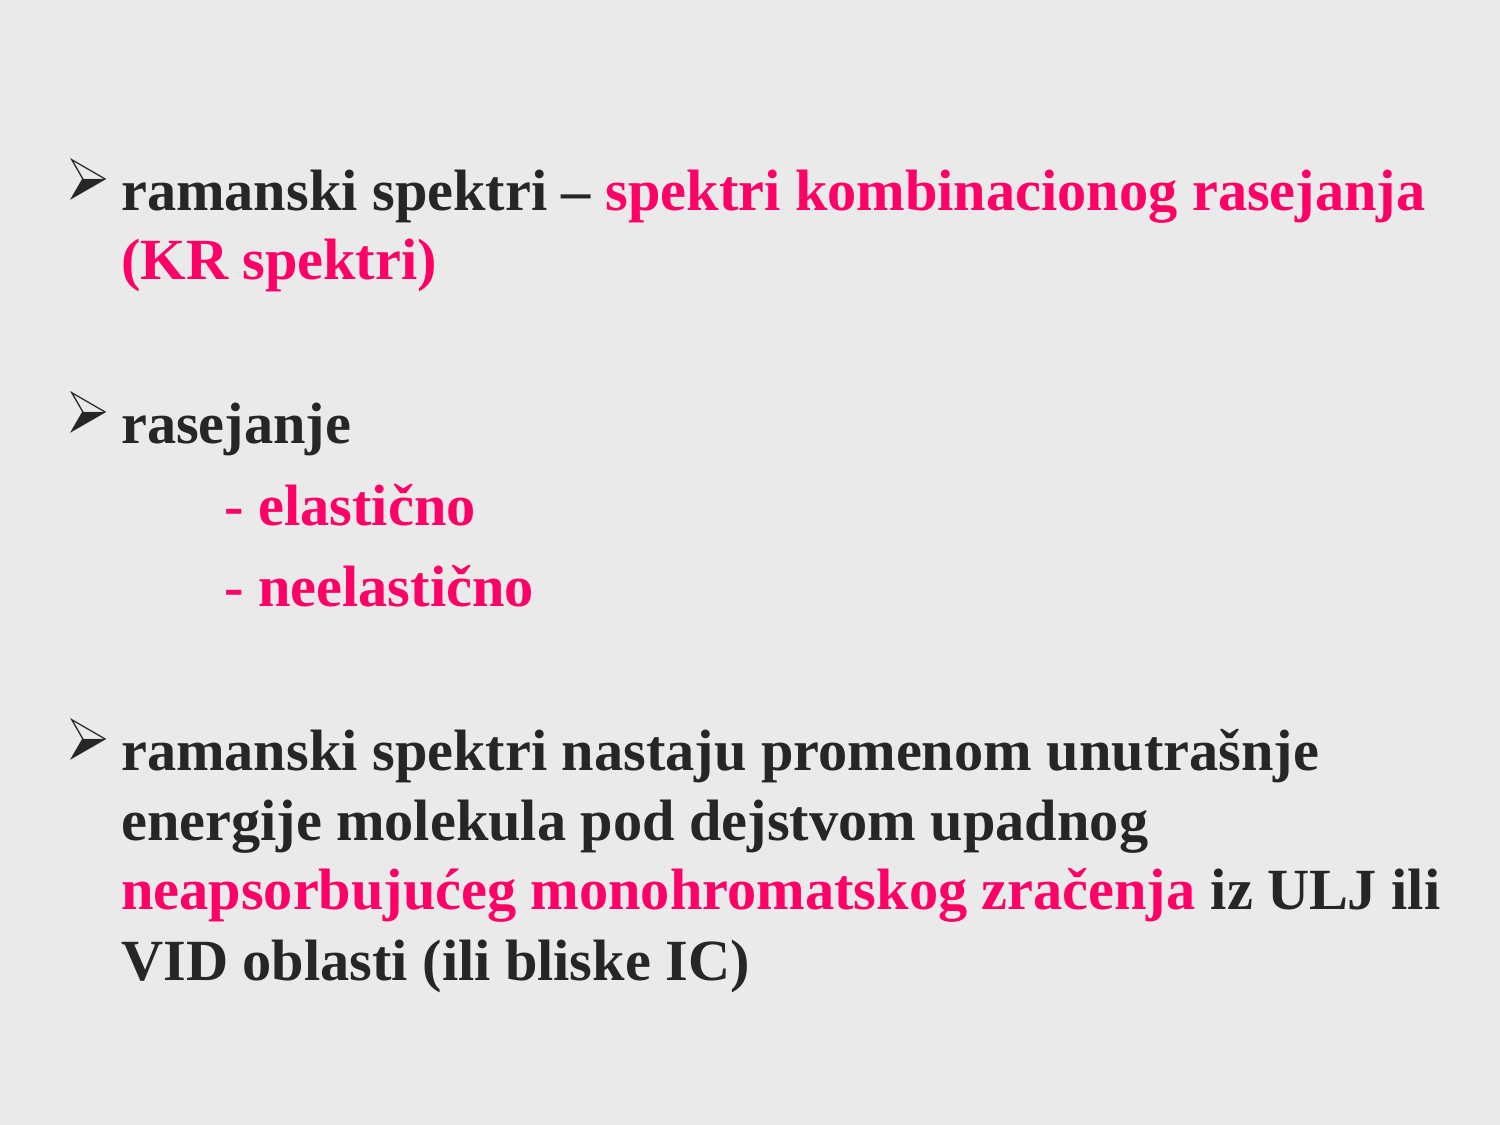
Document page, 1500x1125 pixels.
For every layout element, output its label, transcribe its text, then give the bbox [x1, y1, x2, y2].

list ramanski spektri – spektri kombinacionog rasejanja (KR spektri) rasejanje - elastično - neelastično ramanski spektri nastaju promenom unutrašnje energije molekula pod dejstvom upadnog neapsorbujućeg monohromatskog zračenja iz ULJ ili VID oblasti (ili bliske IC) [50, 62, 1463, 1075]
